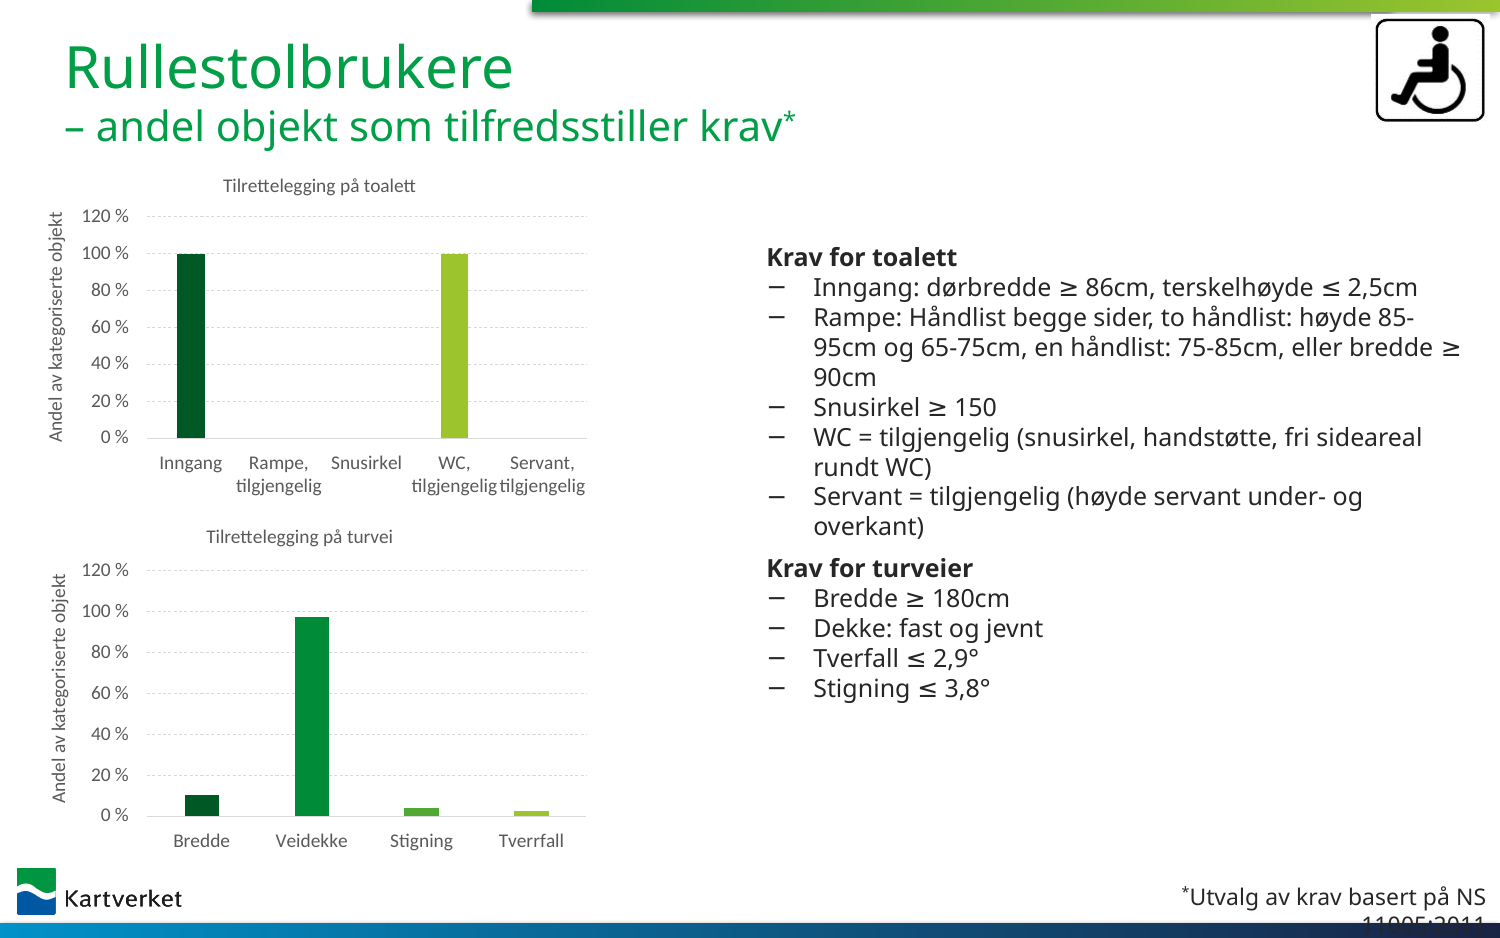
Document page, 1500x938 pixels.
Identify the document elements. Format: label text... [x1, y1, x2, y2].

picture [41, 520, 598, 859]
picture [41, 166, 598, 505]
text_box Krav for toalett Inngang: dørbredde ≥ 86cm, terskelhøyde ≤ 2,5cm Rampe: Håndlist begge sider, to håndlist: høyde 85-95cm og 65-75cm, en håndlist: 75-85cm, eller bredde ≥ 90cm Snusirkel ≥ 150 WC = tilgjengelig (snusirkel, handstøtte, fri sideareal rundt WC) Servant = tilgjengelig (høyde servant under- og overkant) [751, 234, 1483, 545]
text_box *Utvalg av krav basert på NS 11005:2011 [1068, 873, 1500, 938]
text_box Krav for turveier Bredde ≥ 180cm Dekke: fast og jevnt Tverfall ≤ 2,9° Stigning ≤ 3,8° [751, 545, 1483, 710]
text_box Rullestolbrukere – andel objekt som tilfredsstiller krav* [49, 14, 1431, 158]
picture [1371, 13, 1491, 127]
